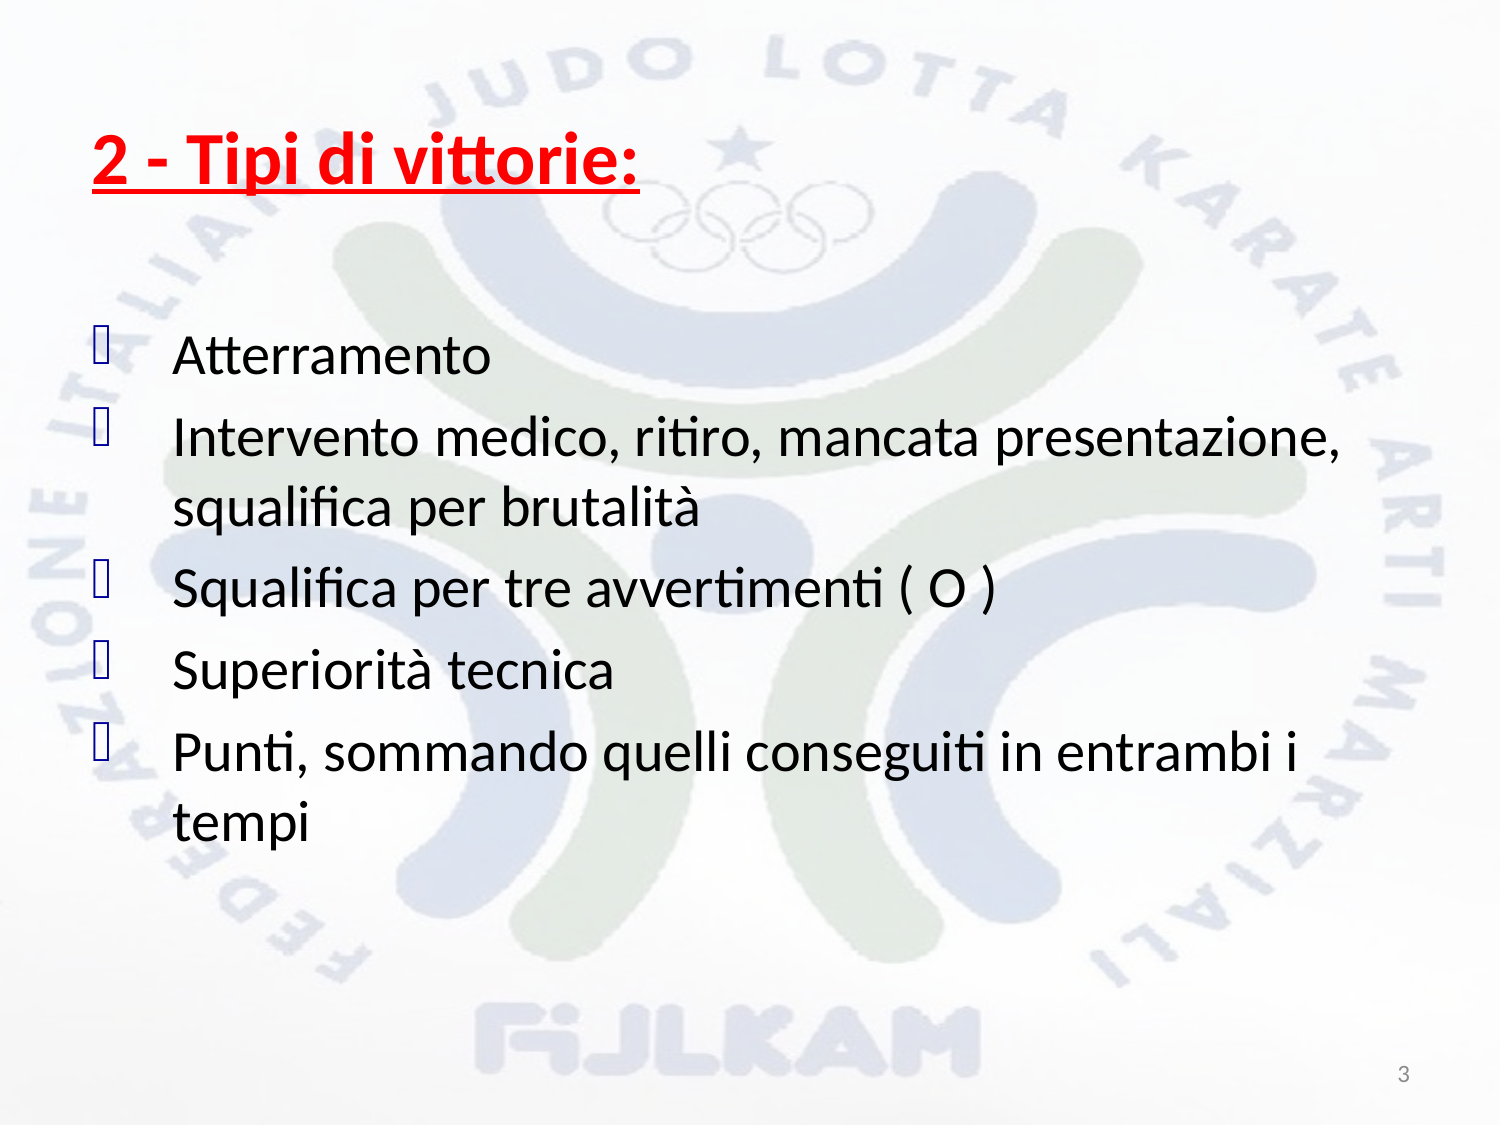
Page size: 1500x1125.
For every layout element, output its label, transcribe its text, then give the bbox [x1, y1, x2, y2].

slide_number 3 [1074, 1042, 1425, 1103]
list 2 - Tipi di vittorie: Atterramento Intervento medico, ritiro, mancata presentazione, squalifica per brutalità Squalifica per tre avvertimenti ( O ) Superiorità tecnica Punti, sommando quelli conseguiti in entrambi i tempi [76, 101, 1427, 1047]
